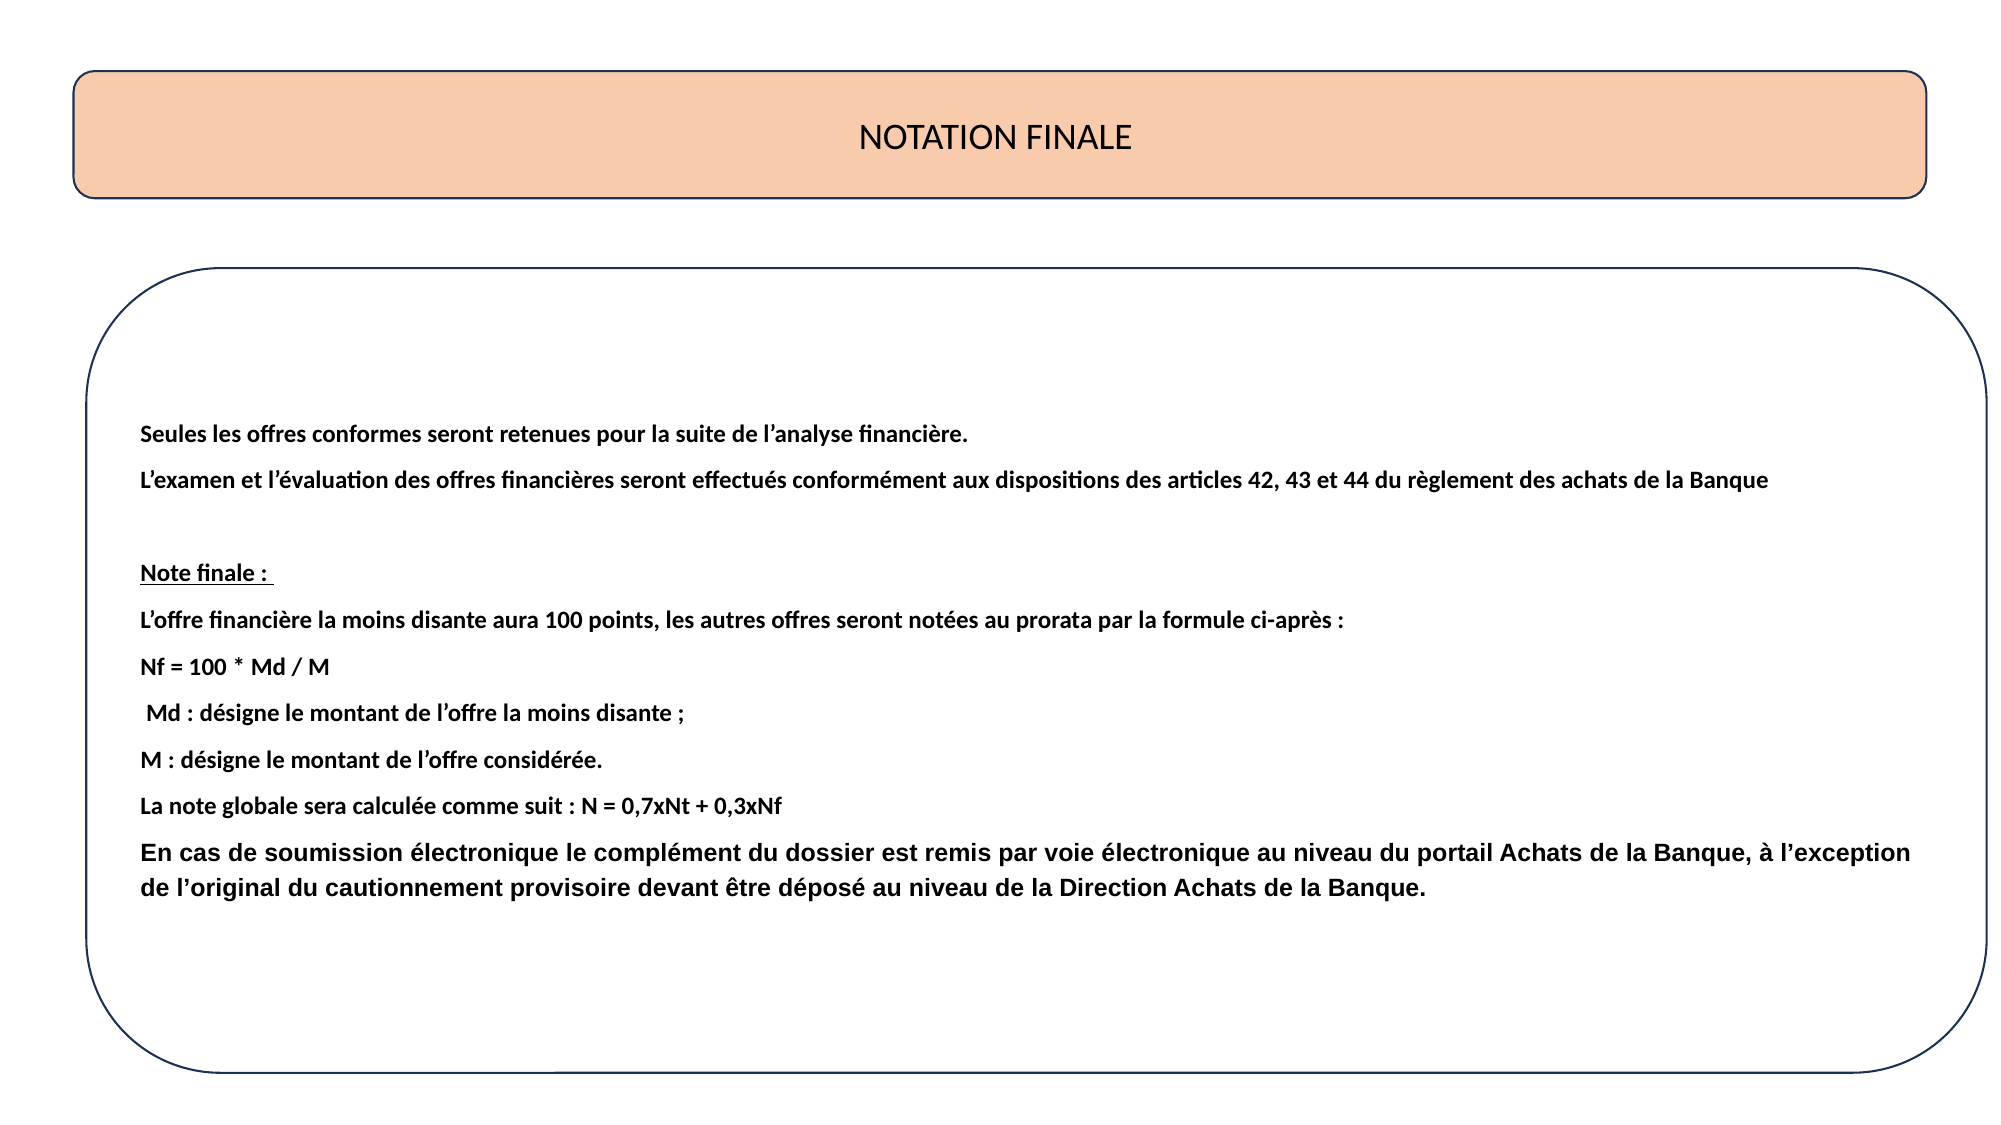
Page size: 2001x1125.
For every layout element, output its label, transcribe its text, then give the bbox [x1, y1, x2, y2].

text_box NOTATION FINALE [72, 70, 1928, 200]
text_box Seules les offres conformes seront retenues pour la suite de l’analyse financière. L’examen et l’évaluation des offres financières seront effectués conformément aux dispositions des articles 42, 43 et 44 du règlement des achats de la Banque Note finale : L’offre financière la moins disante aura 100 points, les autres offres seront notées au prorata par la formule ci-après : Nf = 100 * Md / M Md : désigne le montant de l’offre la moins disante ; M : désigne le montant de l’offre considérée. La note globale sera calculée comme suit : N = 0,7xNt + 0,3xNf En cas de soumission électronique le complément du dossier est remis par voie électronique au niveau du portail Achats de la Banque, à l’exception de l’original du cautionnement provisoire devant être déposé au niveau de la Direction Achats de la Banque. [85, 267, 1988, 1074]
